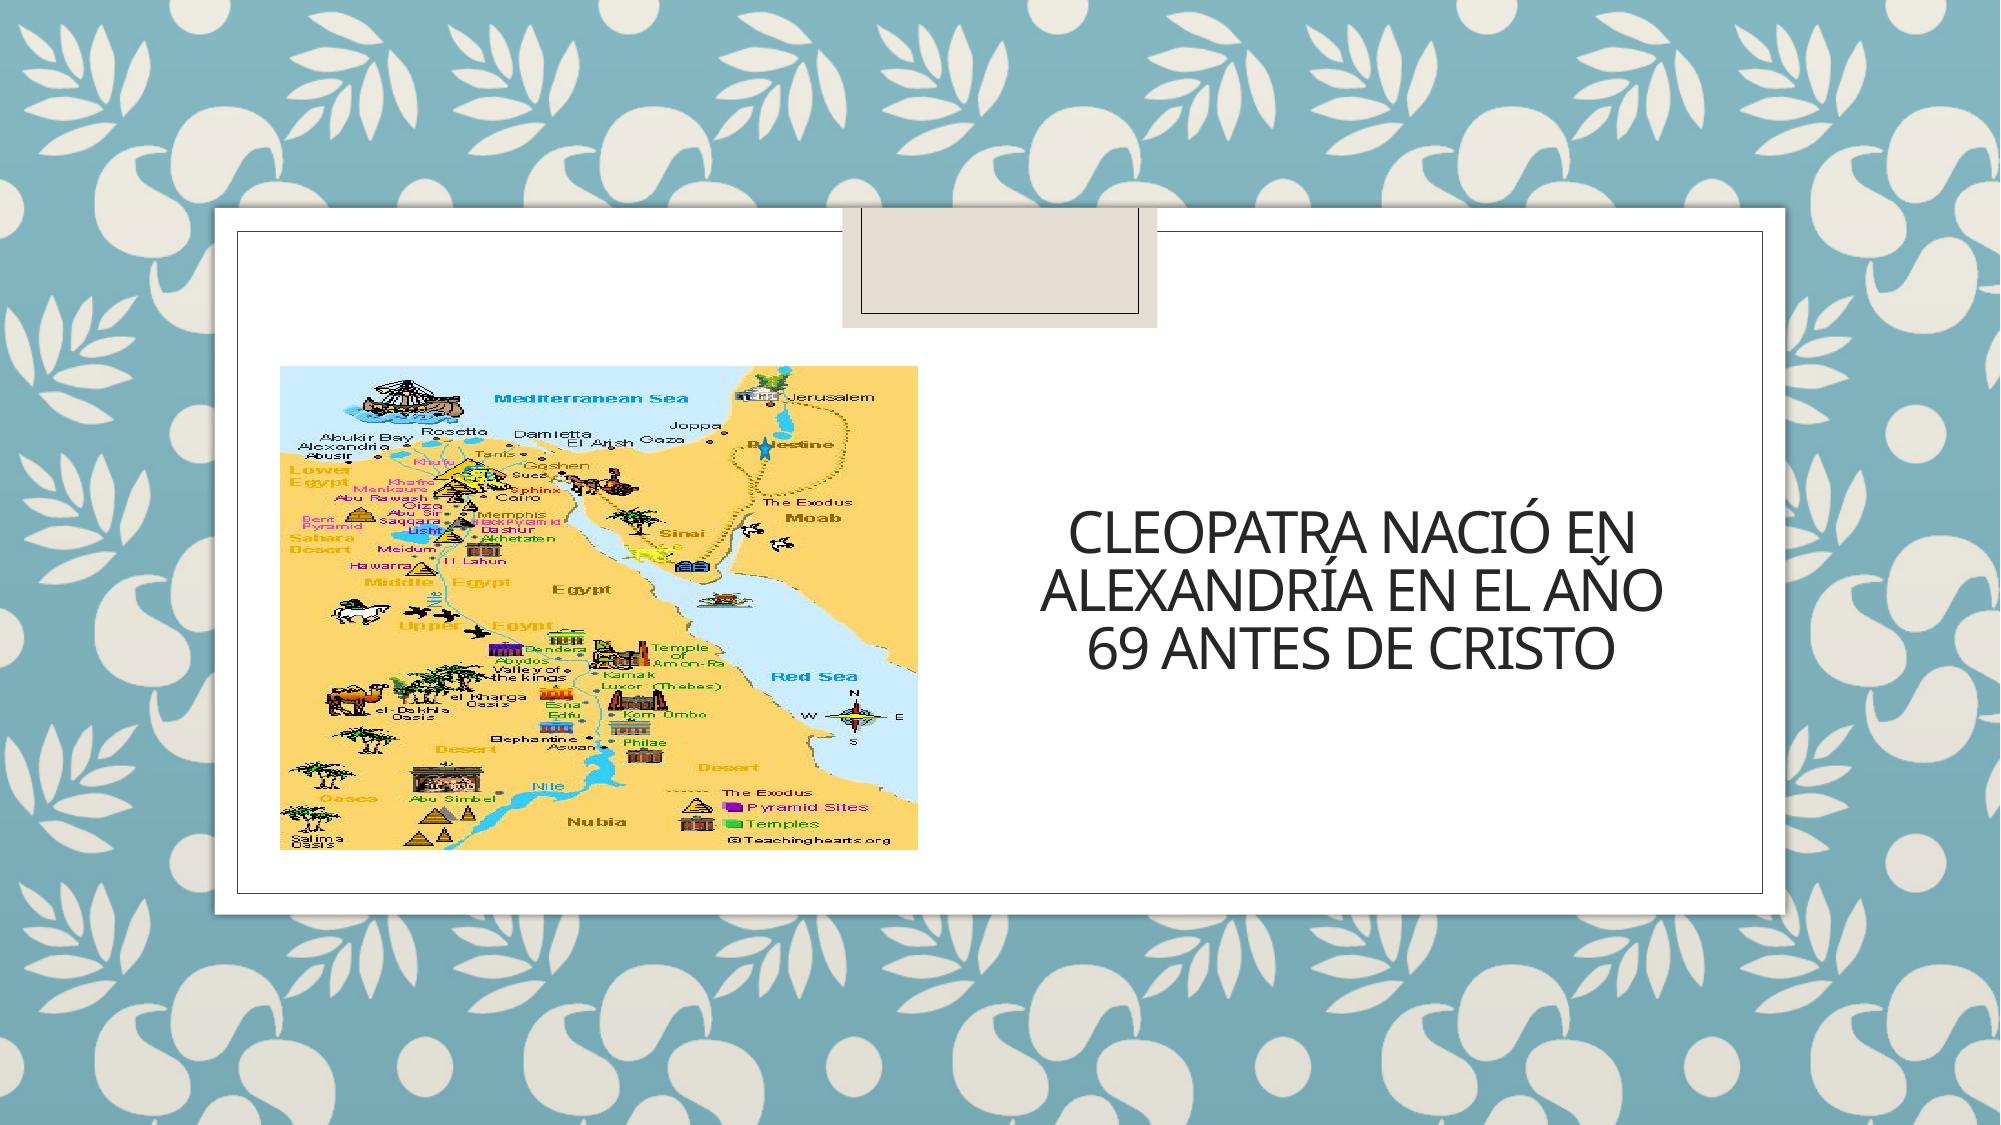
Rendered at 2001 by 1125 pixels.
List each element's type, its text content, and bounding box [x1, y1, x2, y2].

picture [280, 365, 918, 851]
title Cleopatra naciÓ en AlexandrÍa en el aŇo 69 antes de Cristo [994, 366, 1710, 851]
